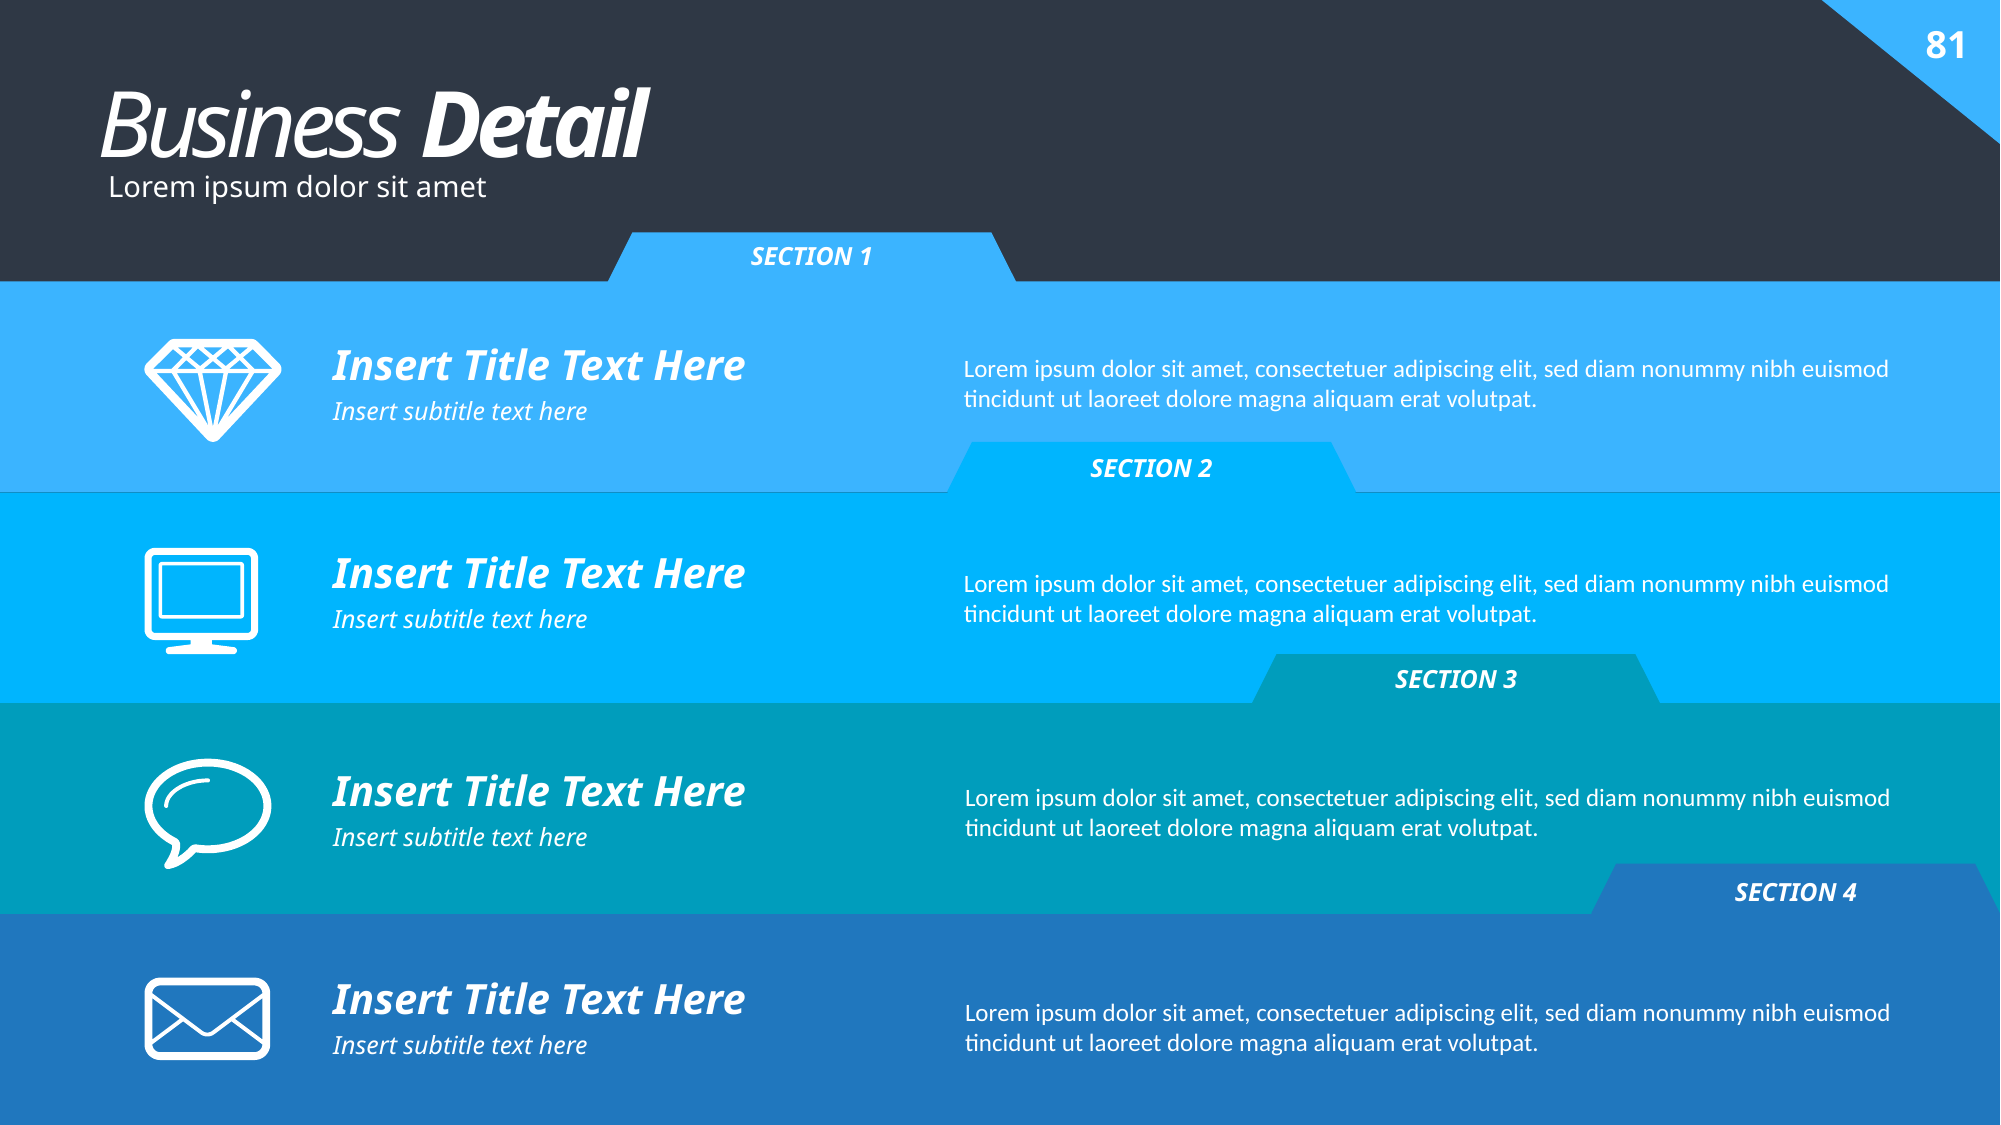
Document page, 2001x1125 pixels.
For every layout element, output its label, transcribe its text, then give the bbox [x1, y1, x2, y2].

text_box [0, 863, 2000, 1125]
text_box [318, 974, 913, 1073]
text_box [0, 231, 2000, 441]
text_box Business Detail [82, 74, 1169, 181]
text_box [144, 547, 259, 655]
text_box Lorem ipsum dolor sit amet [93, 169, 785, 207]
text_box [318, 548, 913, 648]
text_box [0, 441, 2000, 654]
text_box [318, 340, 913, 440]
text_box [144, 758, 272, 869]
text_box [318, 766, 913, 865]
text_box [0, 654, 2000, 863]
